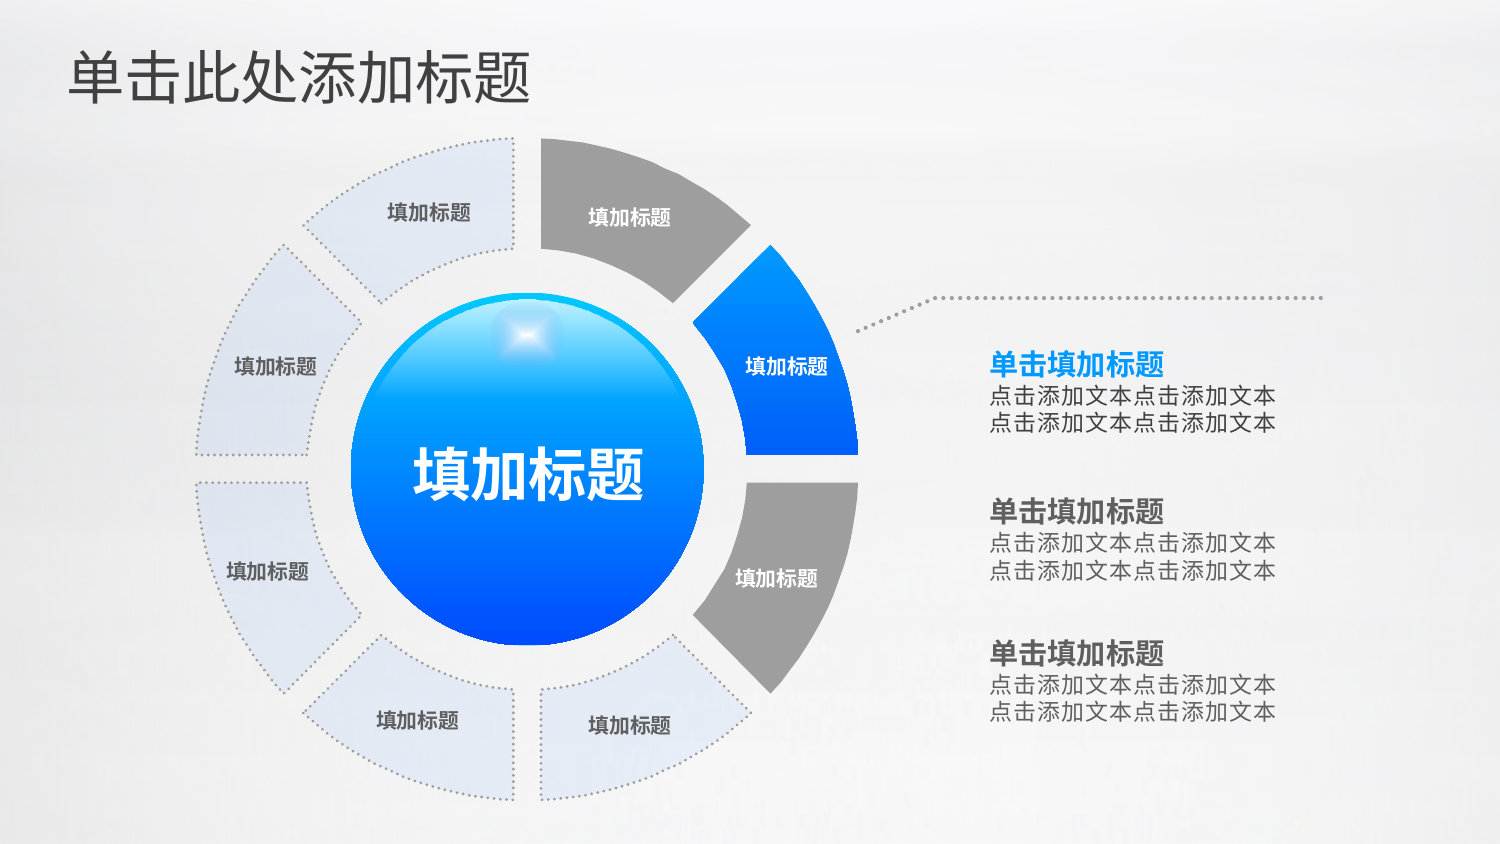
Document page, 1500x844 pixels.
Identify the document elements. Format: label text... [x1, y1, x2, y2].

picture [0, 0, 1500, 844]
text_box 单击此处添加标题 [51, 33, 597, 127]
text_box 单击填加标题 点击添加文本点击添加文本 点击添加文本点击添加文本 [974, 339, 1306, 444]
text_box 单击填加标题 点击添加文本点击添加文本 点击添加文本点击添加文本 [974, 486, 1306, 592]
text_box [863, 298, 1322, 331]
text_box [196, 138, 859, 801]
text_box 单击填加标题 点击添加文本点击添加文本 点击添加文本点击添加文本 [974, 628, 1306, 733]
